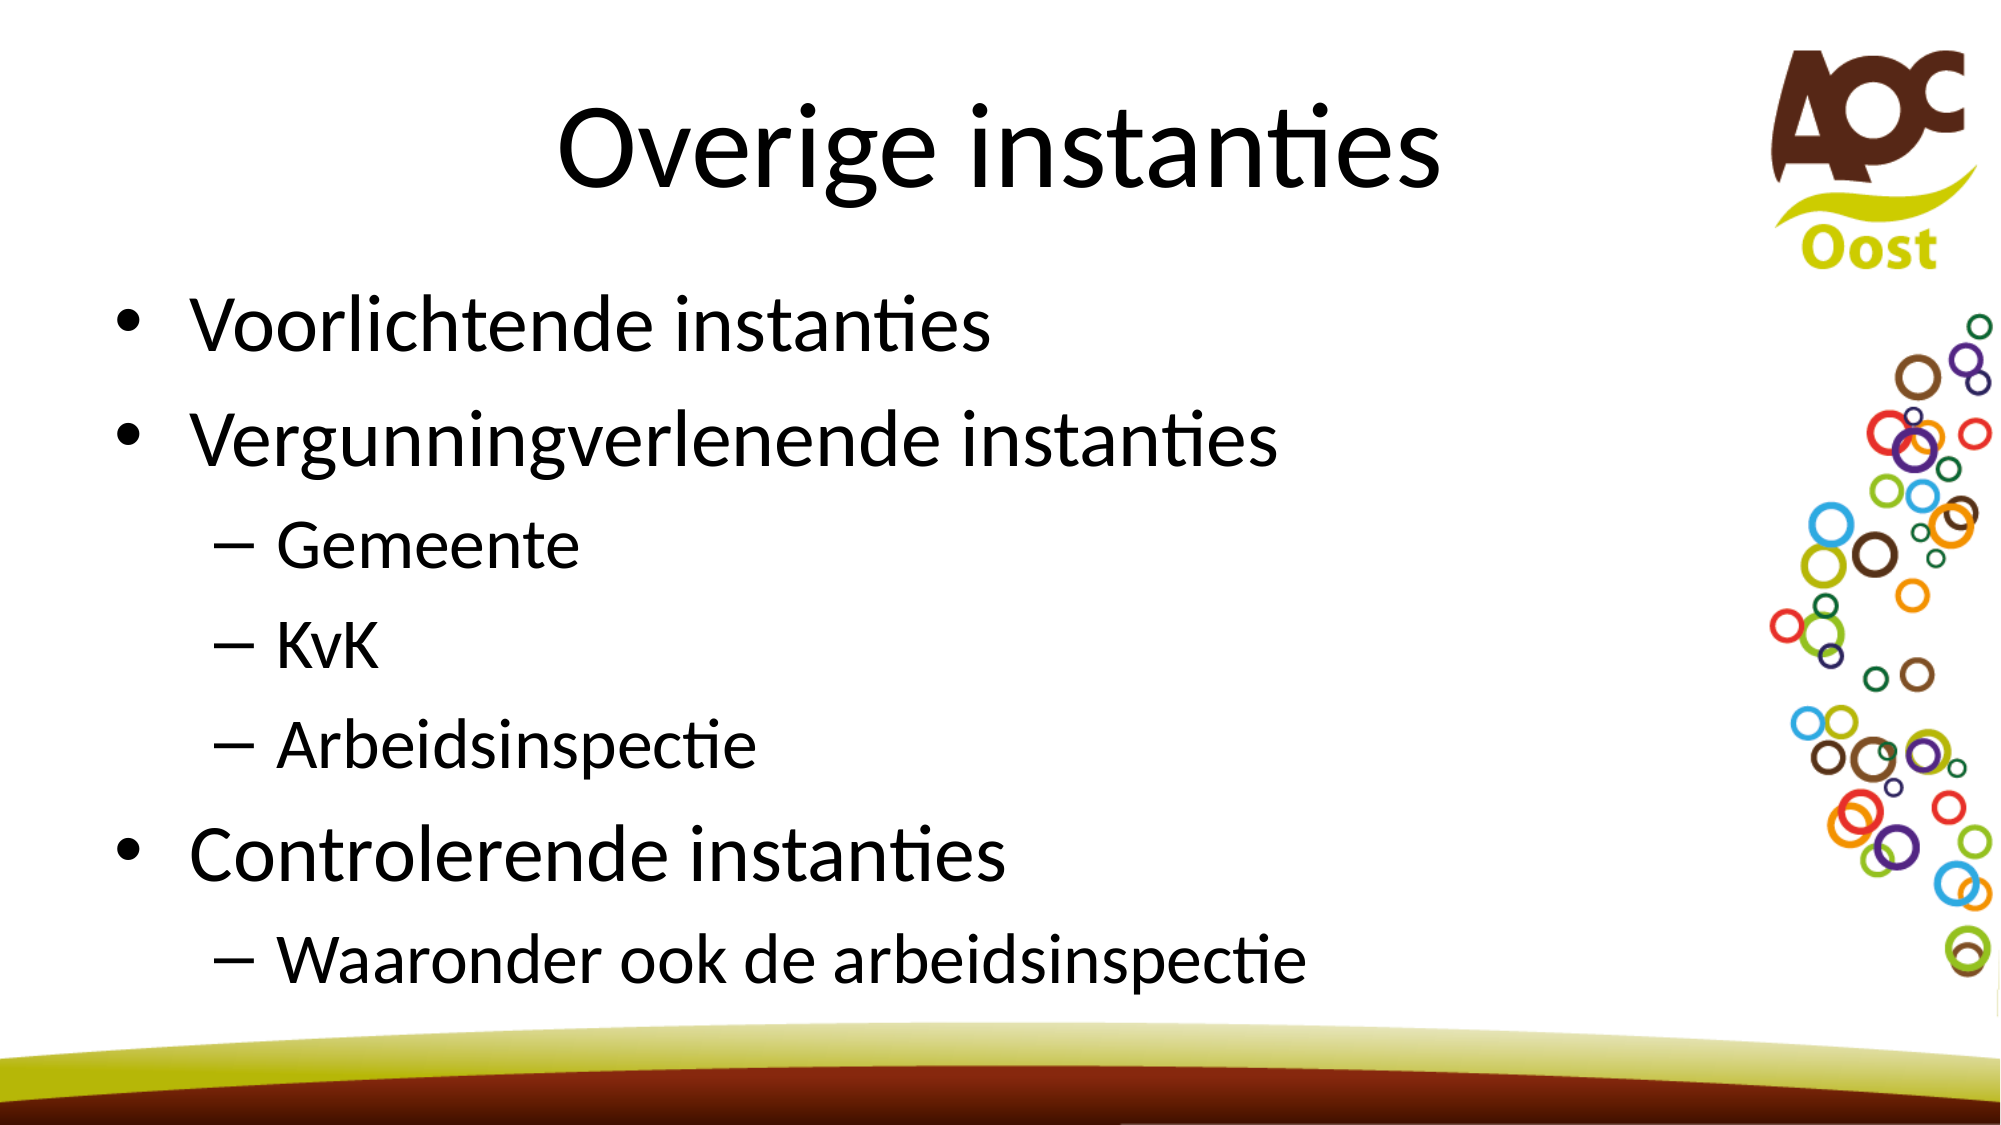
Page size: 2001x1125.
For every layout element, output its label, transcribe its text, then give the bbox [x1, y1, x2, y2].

picture [0, 0, 2001, 1125]
title Overige instanties [99, 45, 1900, 233]
list Voorlichtende instanties Vergunningverlenende instanties Gemeente KvK Arbeidsinspectie Controlerende instanties Waaronder ook de arbeidsinspectie [99, 262, 1900, 1005]
